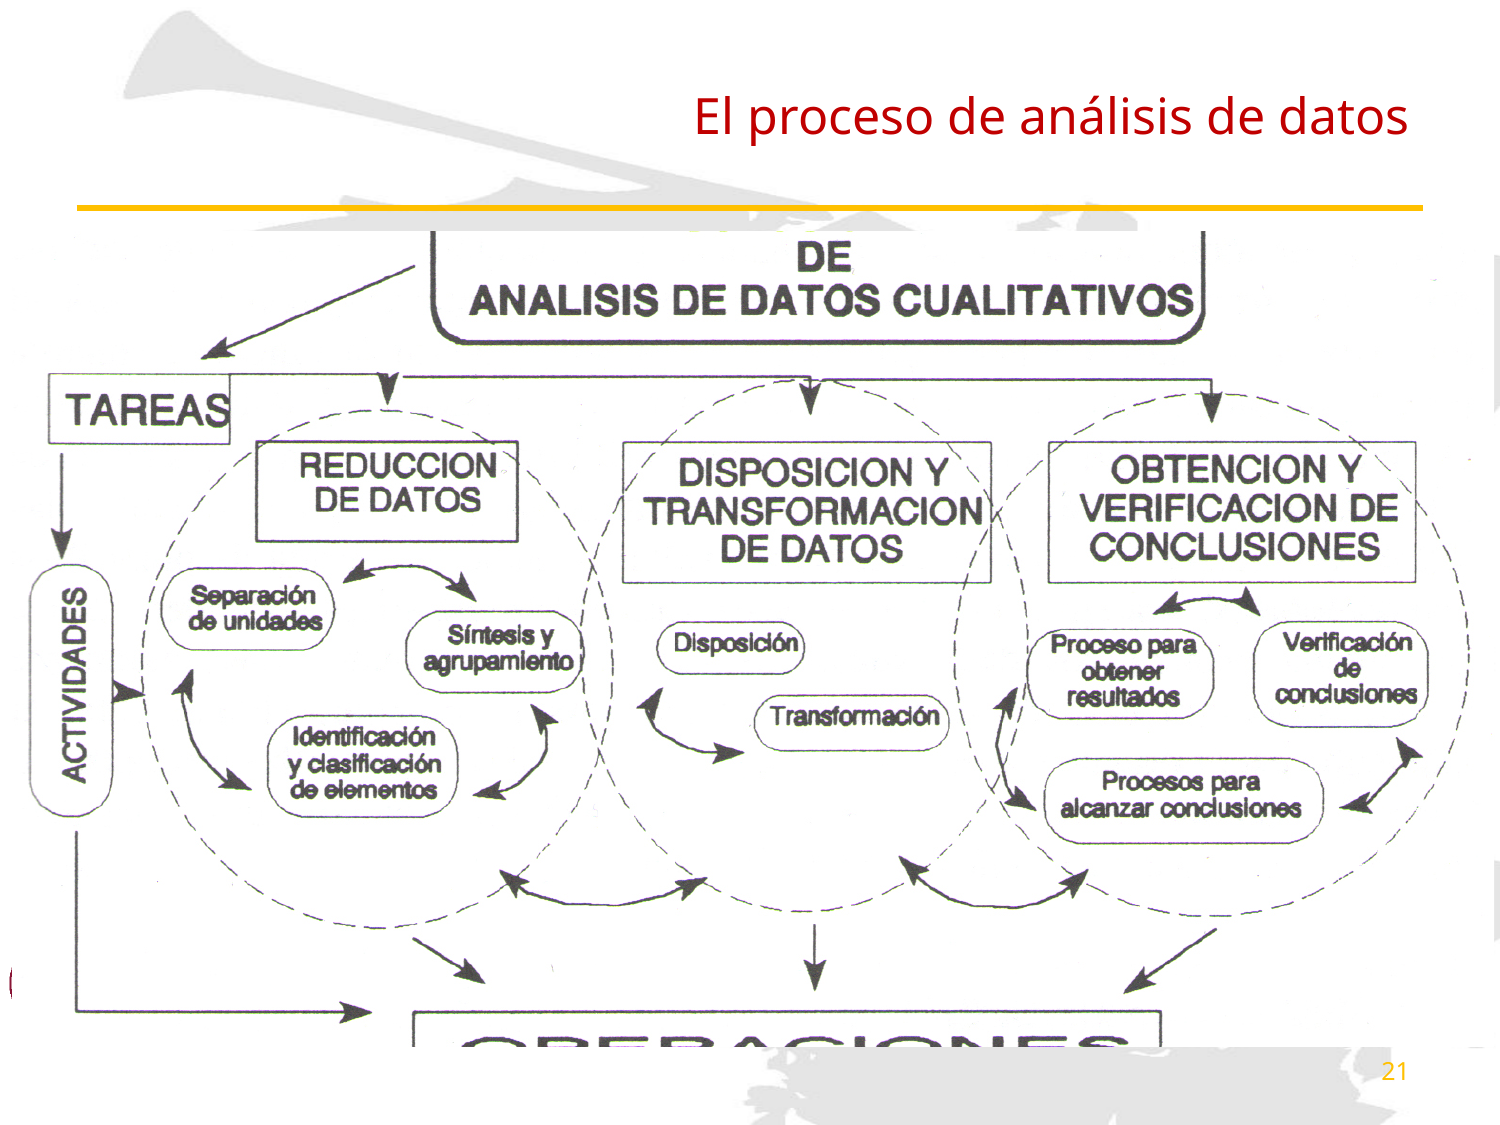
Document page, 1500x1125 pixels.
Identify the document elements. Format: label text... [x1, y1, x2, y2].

title El proceso de análisis de datos [75, 45, 1425, 185]
picture [0, 0, 1500, 1125]
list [11, 231, 1495, 1047]
slide_number 21 [1074, 1055, 1425, 1103]
